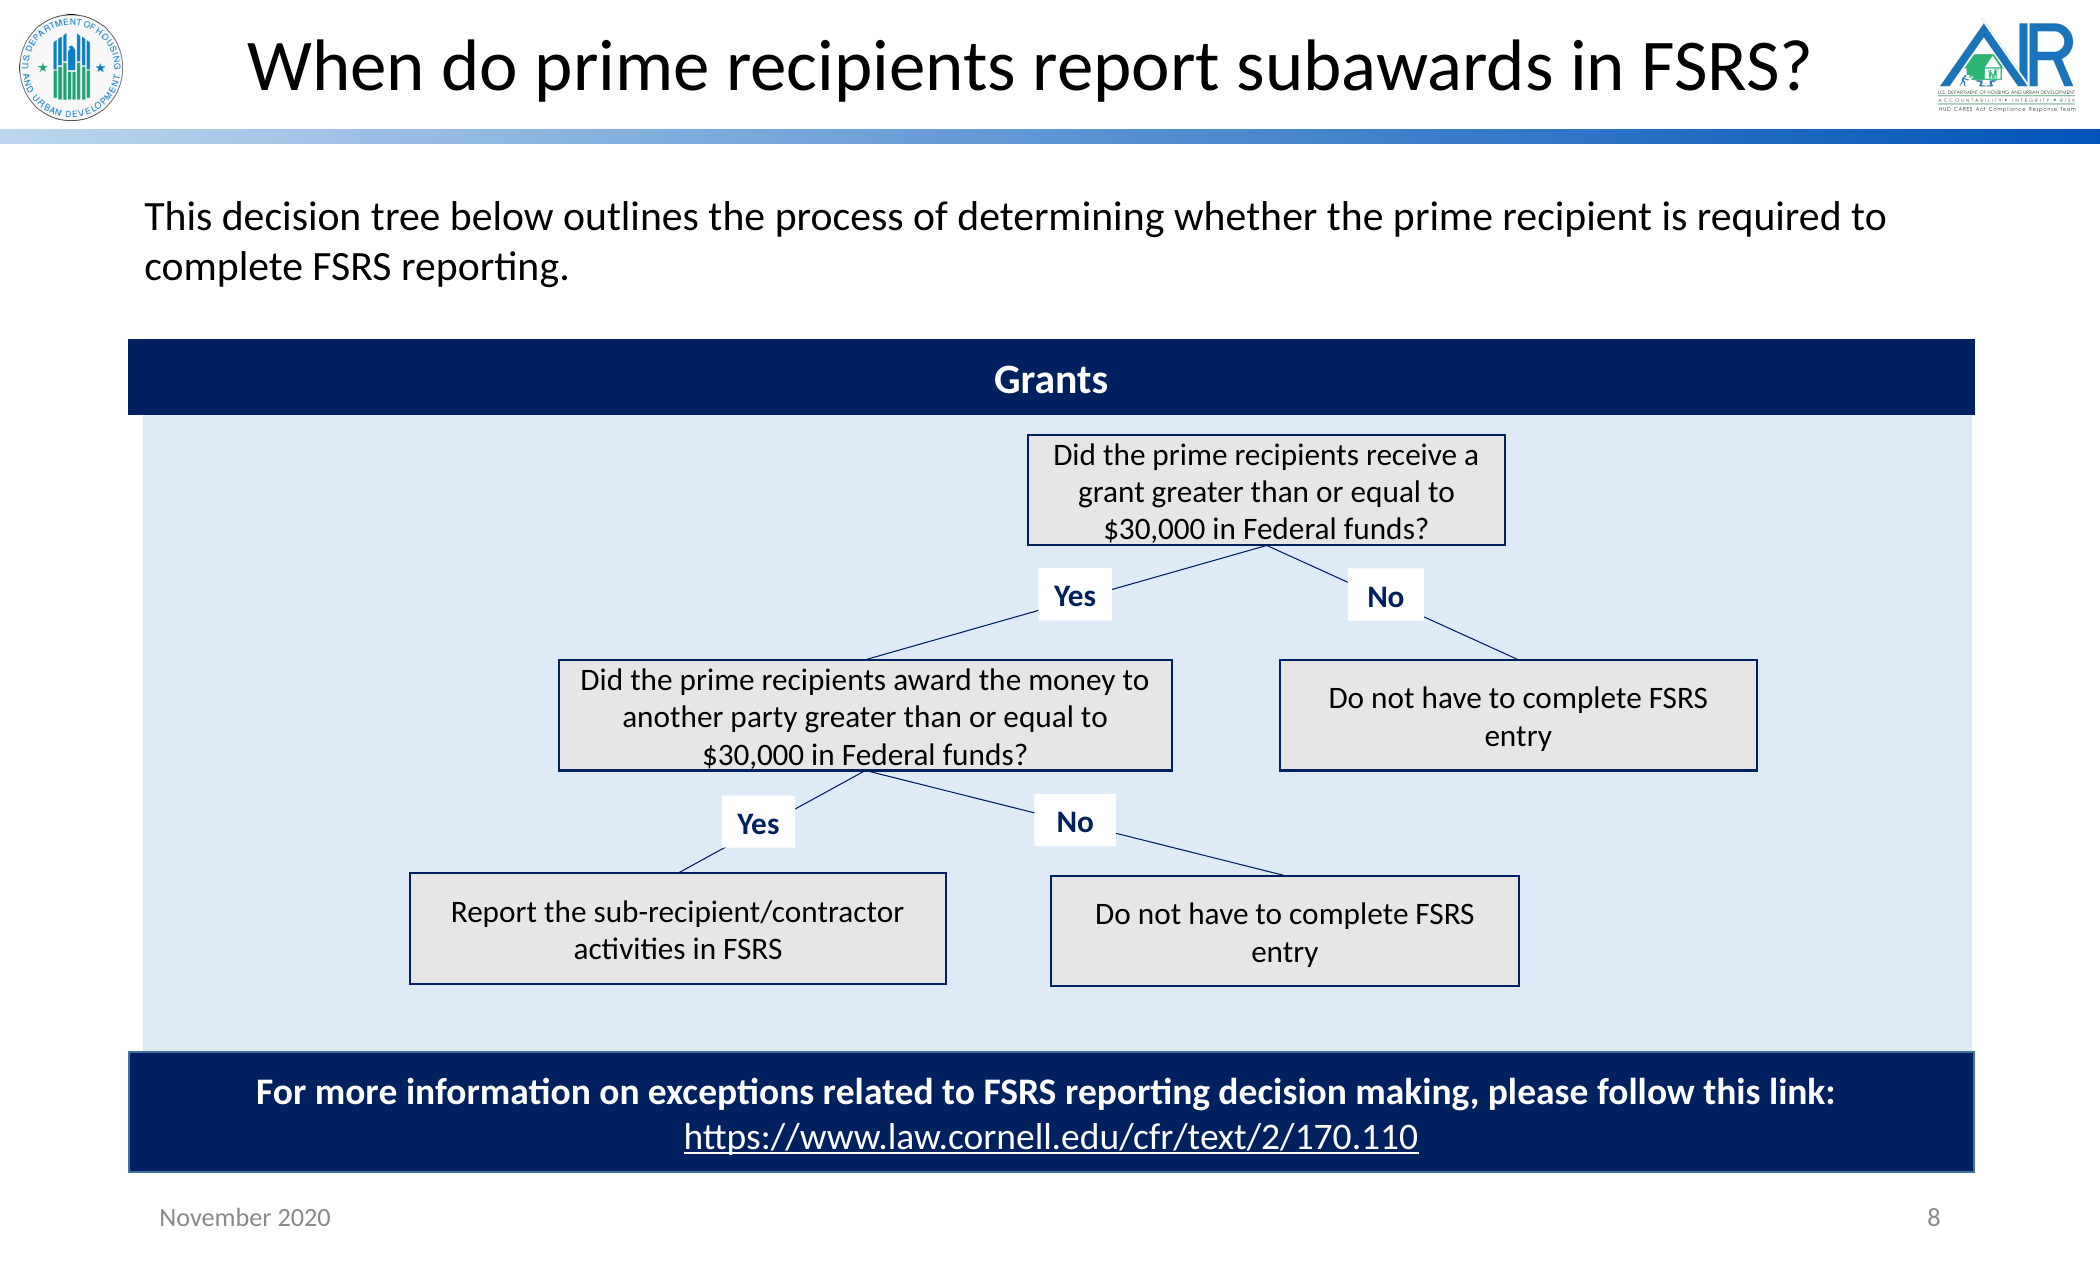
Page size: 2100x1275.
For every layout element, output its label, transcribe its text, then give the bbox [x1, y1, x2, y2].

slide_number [144, 1181, 617, 1250]
text_box Do not have to complete FSRS entry [1050, 875, 1520, 987]
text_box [865, 770, 1285, 876]
slide_number 8 [1483, 1181, 1956, 1250]
text_box Did the prime recipients receive a grant greater than or equal to $30,000 in Federal funds? [1027, 434, 1506, 545]
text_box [865, 545, 1266, 660]
text_box Do not have to complete FSRS entry [1279, 659, 1758, 772]
text_box This decision tree below outlines the process of determining whether the prime recipient is required to complete FSRS reporting. [129, 181, 2002, 297]
picture [19, 14, 123, 121]
picture [1930, 18, 2085, 115]
text_box [143, 415, 1972, 1051]
text_box Grants [128, 339, 1975, 415]
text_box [1266, 545, 1519, 660]
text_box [677, 770, 865, 874]
text_box Report the sub-recipient/contractor activities in FSRS [409, 872, 947, 985]
title When do prime recipients report subawards in FSRS? [106, 25, 1956, 110]
text_box For more information on exceptions related to FSRS reporting decision making, please follow this link: https://www.law.cornell.edu/cfr/text/2/170.110 [128, 1051, 1975, 1173]
text_box Did the prime recipients award the money to another party greater than or equal to $30,000 in Federal funds? [558, 659, 1173, 772]
